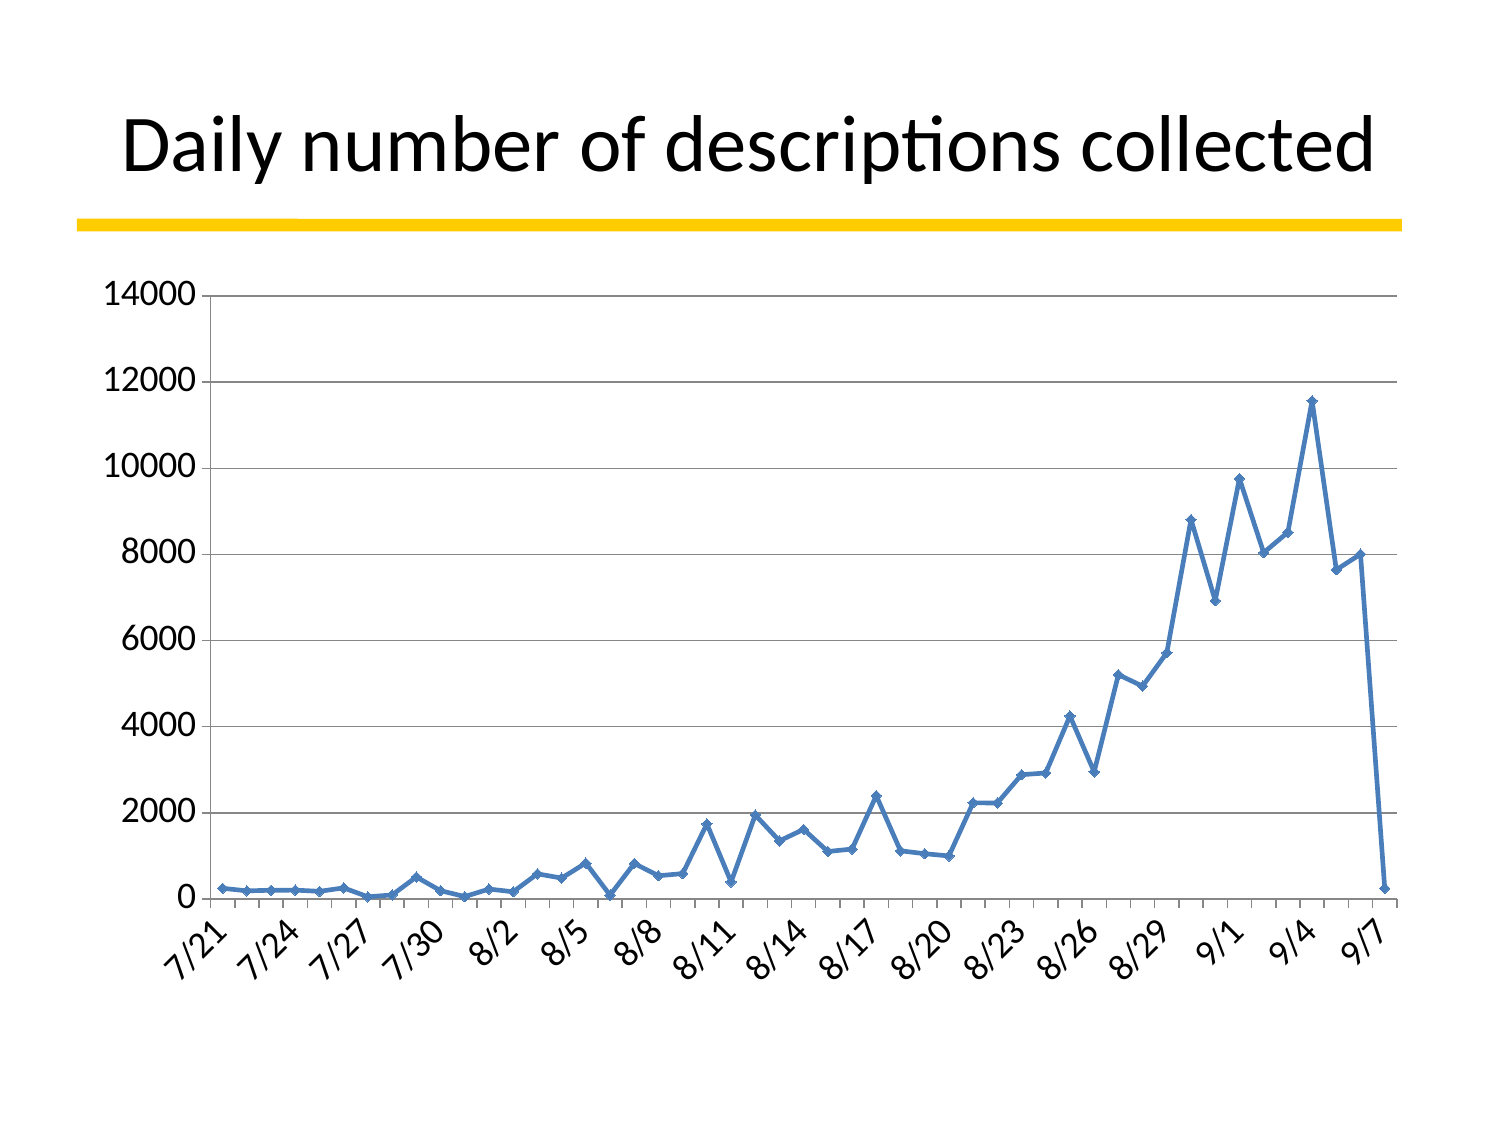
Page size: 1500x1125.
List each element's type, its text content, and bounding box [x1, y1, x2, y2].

chart [74, 262, 1426, 1006]
title Daily number of descriptions collected [75, 45, 1425, 233]
